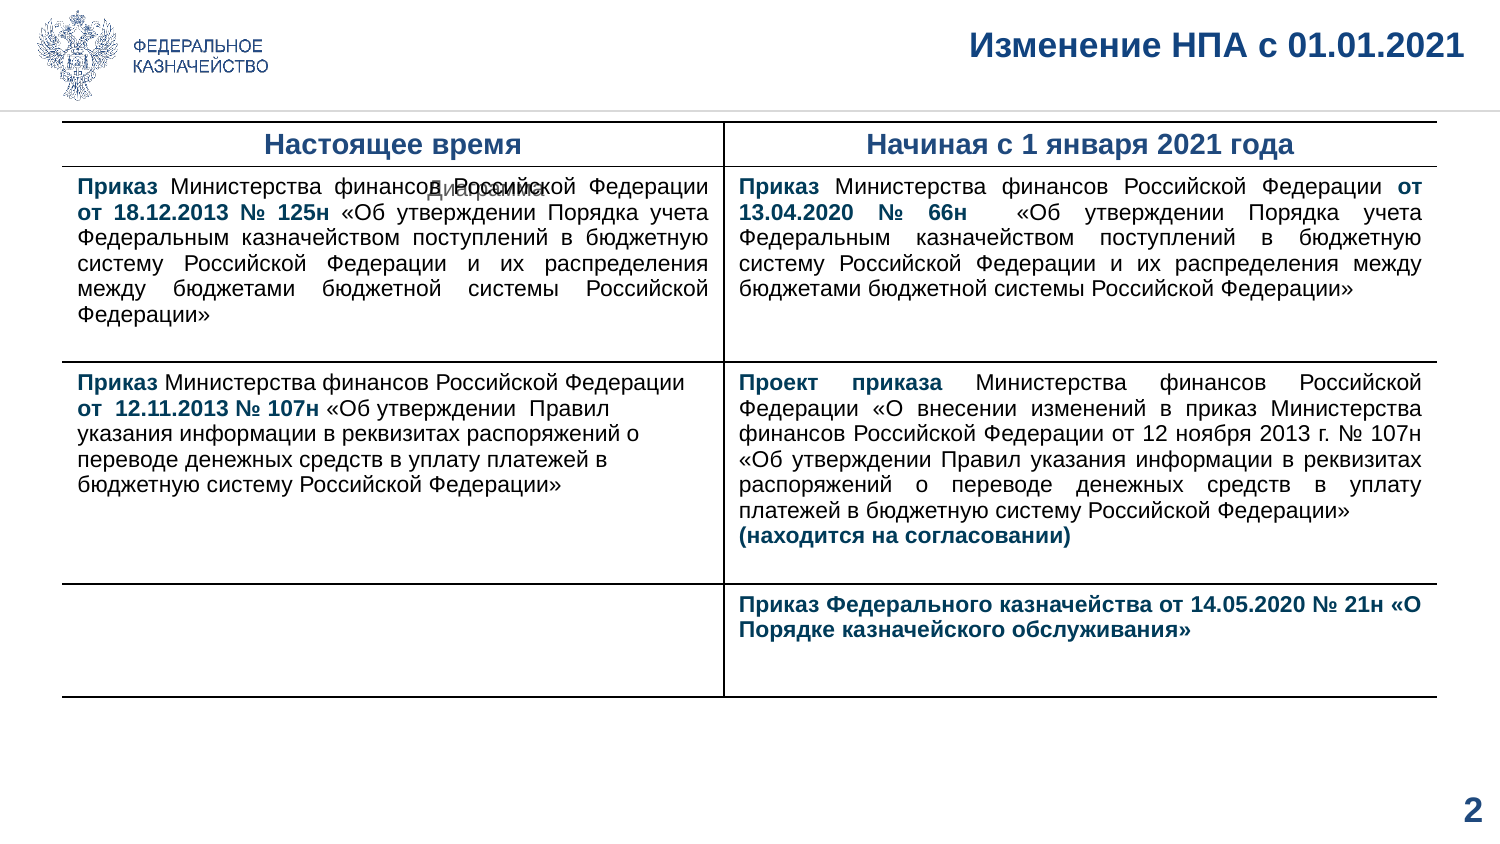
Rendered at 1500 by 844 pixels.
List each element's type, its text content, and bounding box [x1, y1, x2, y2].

picture [37, 10, 268, 101]
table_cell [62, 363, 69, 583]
chart [74, 146, 898, 773]
title Изменение НПА с 01.01.2021 [762, 21, 1475, 108]
table_cell Приказ Федерального казначейства от 14.05.2020 № 21н «О Порядке казначейского обслуживания» [901, 585, 1437, 696]
table_cell [62, 585, 69, 696]
slide_number 1 [1138, 786, 1484, 831]
table_header Начиная с 1 января 2021 года [725, 123, 1437, 166]
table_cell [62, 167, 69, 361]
table_cell Проект приказа Министерства финансов Российской Федерации «О внесении изменений в приказ Министерства финансов Российской Федерации от 12 ноября 2013 г. № 107н «Об утверждении Правил указания информации в реквизитах распоряжений о переводе денежных средств в уплату платежей в бюджетную систему Российской Федерации» (находится на согласовании) [901, 363, 1437, 583]
table_cell Приказ Министерства финансов Российской Федерации от 13.04.2020 № 66н «Об утверждении Порядка учета Федеральным казначейством поступлений в бюджетную систему Российской Федерации и их распределения между бюджетами бюджетной системы Российской Федерации» [901, 167, 1437, 361]
table_header Настоящее время [62, 123, 723, 166]
